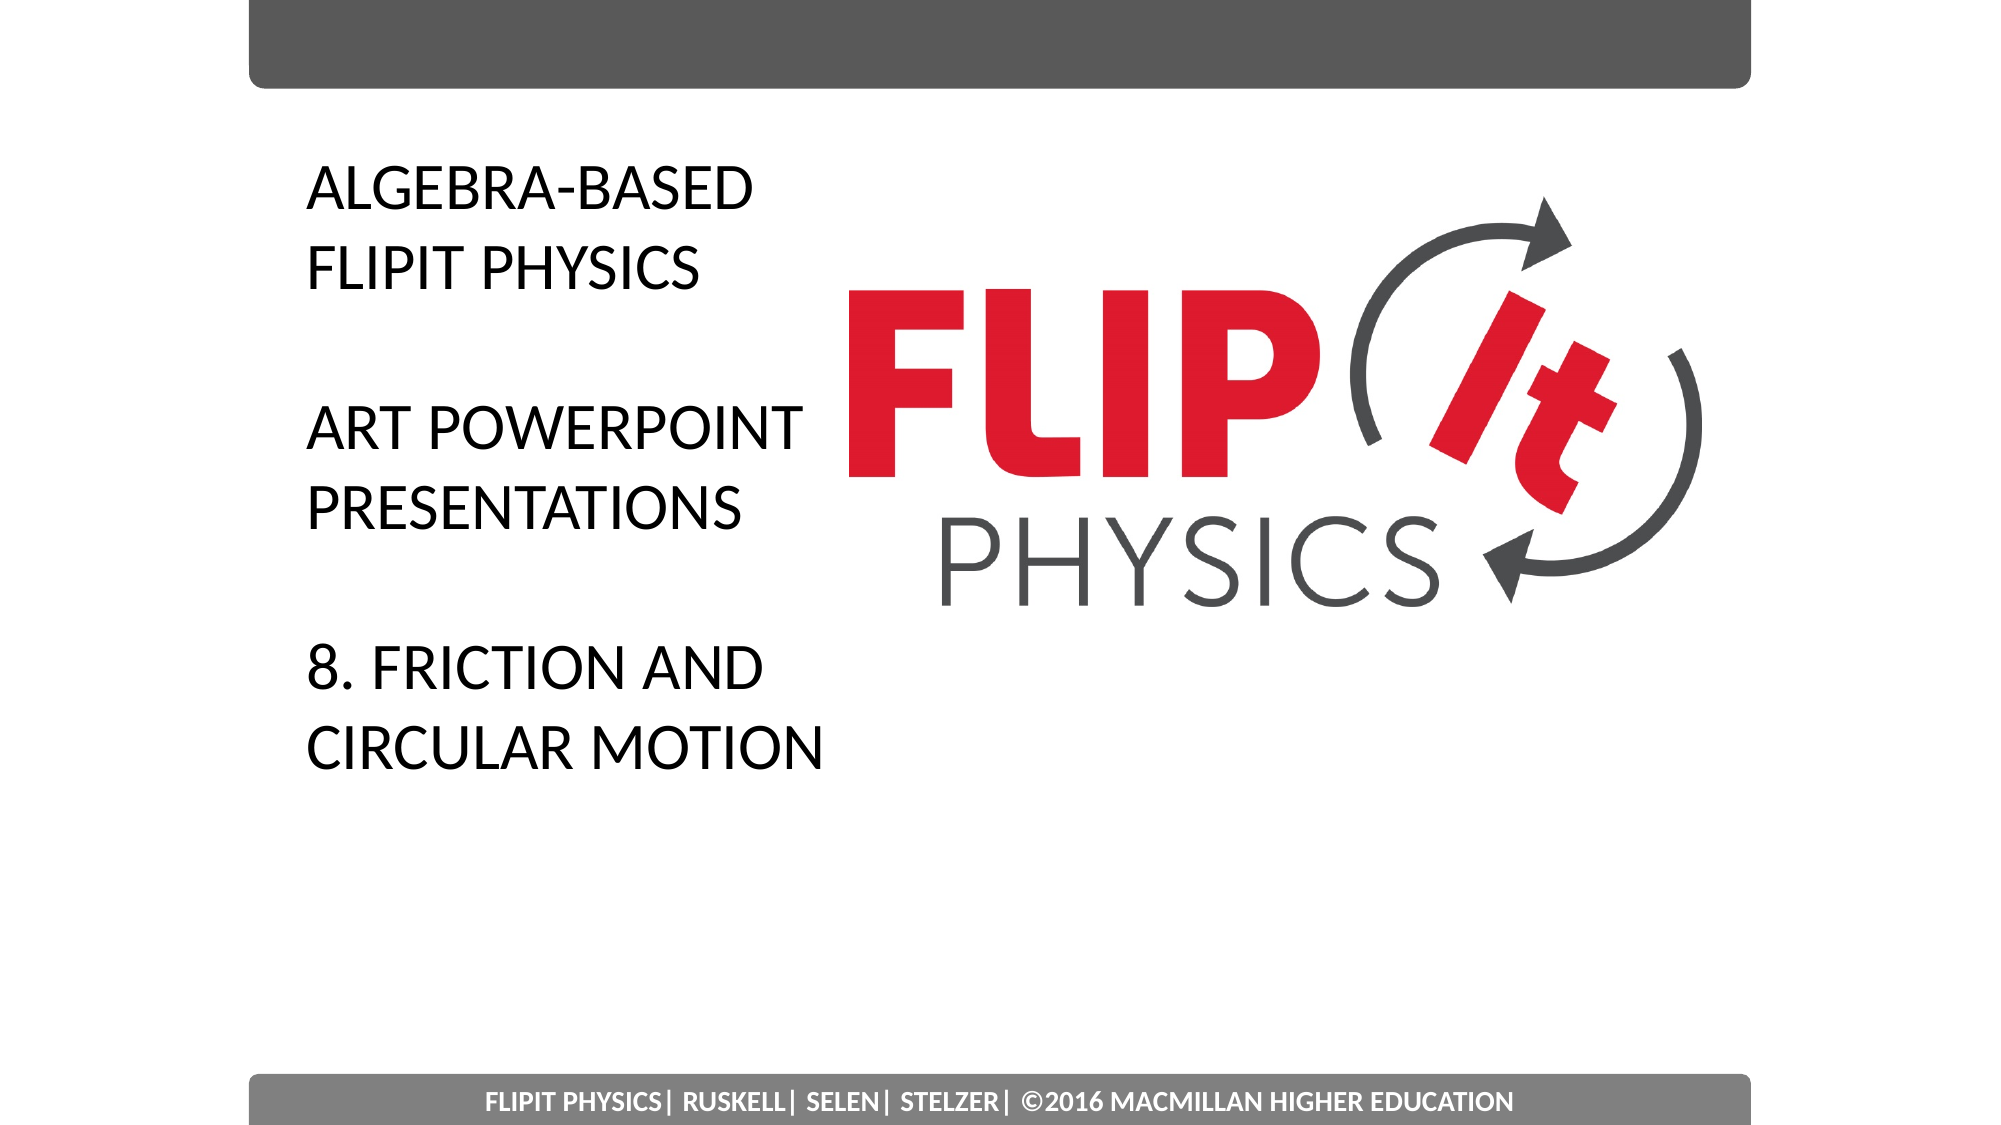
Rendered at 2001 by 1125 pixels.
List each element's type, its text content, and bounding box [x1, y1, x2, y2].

picture [849, 196, 1702, 607]
text_box ALGEBRA-BASED FLIPIT PHYSICS ART POWERPOINT PRESENTATIONS 8. FRICTION AND CIRCULAR MOTION [291, 135, 850, 790]
text_box [248, 0, 1752, 89]
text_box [249, 1074, 1750, 1125]
